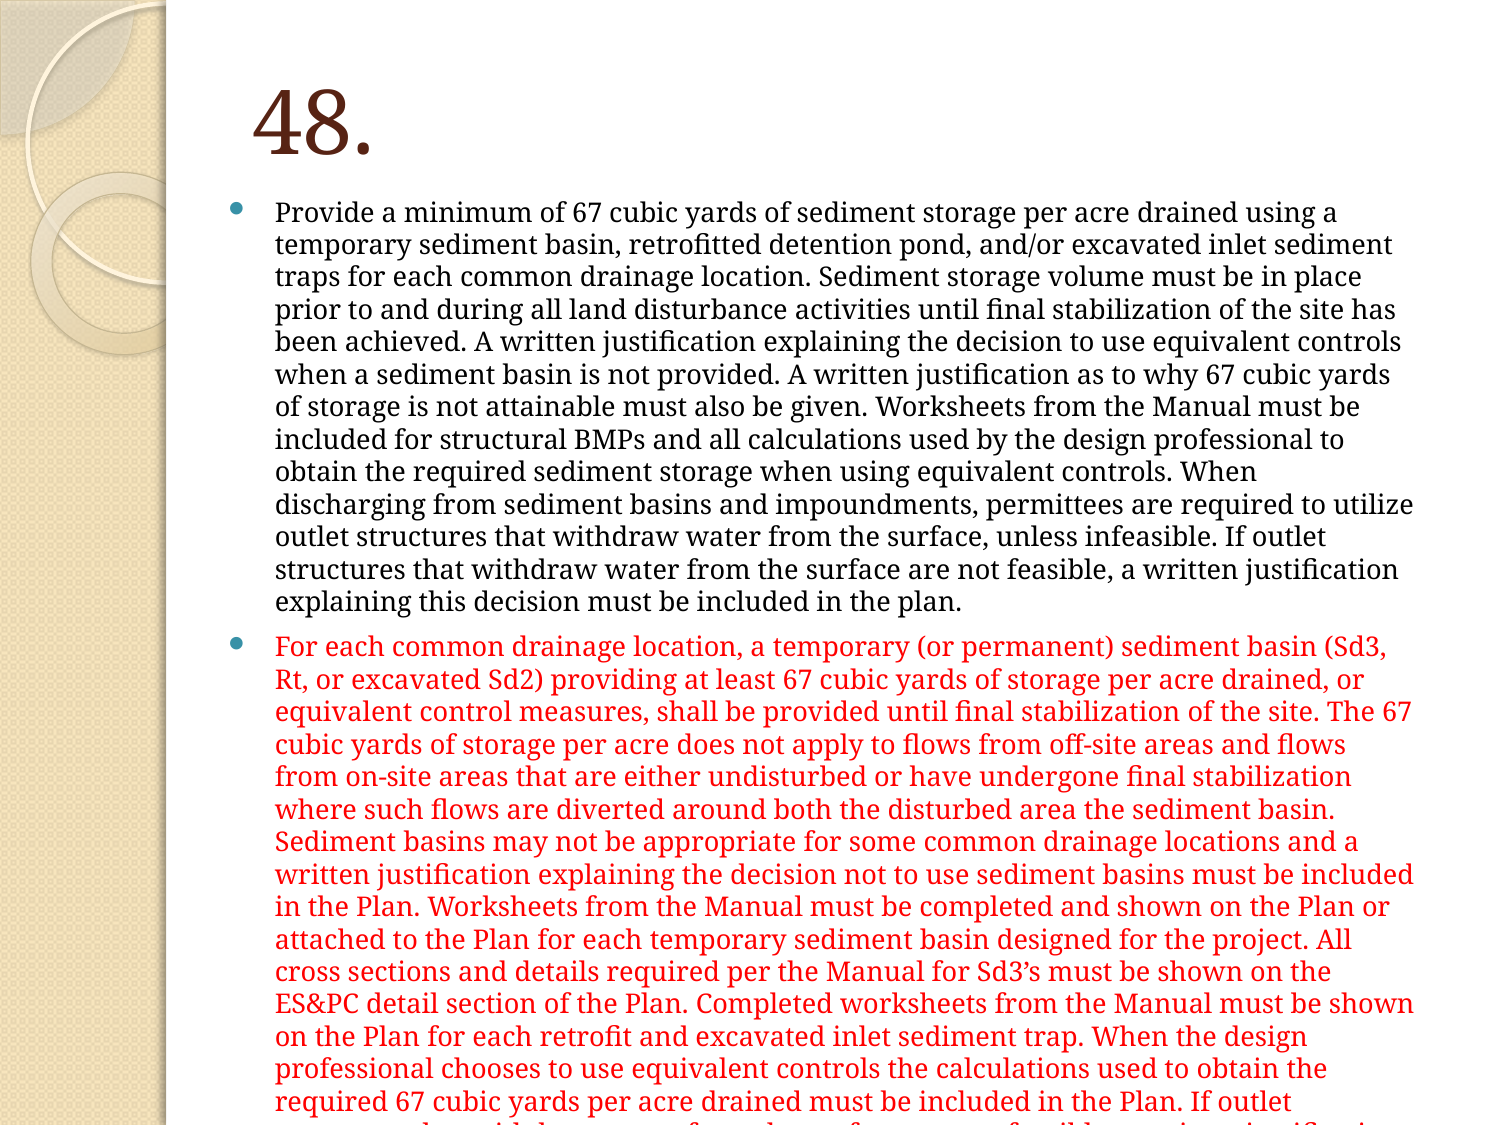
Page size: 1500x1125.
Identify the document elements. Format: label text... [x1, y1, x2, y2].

list Provide a minimum of 67 cubic yards of sediment storage per acre drained using a temporary sediment basin, retrofitted detention pond, and/or excavated inlet sediment traps for each common drainage location. Sediment storage volume must be in place prior to and during all land disturbance activities until final stabilization of the site has been achieved. A written justification explaining the decision to use equivalent controls when a sediment basin is not provided. A written justification as to why 67 cubic yards of storage is not attainable must also be given. Worksheets from the Manual must be included for structural BMPs and all calculations used by the design professional to obtain the required sediment storage when using equivalent controls. When discharging from sediment basins and impoundments, permittees are required to utilize outlet structures that withdraw water from the surface, unless infeasible. If outlet structures that withdraw water from the surface are not feasible, a written justification explaining this decision must be included in the plan. For each common drainage location, a temporary (or permanent) sediment basin (Sd3, Rt, or excavated Sd2) providing at least 67 cubic yards of storage per acre drained, or equivalent control measures, shall be provided until final stabilization of the site. The 67 cubic yards of storage per acre does not apply to flows from off-site areas and flows from on-site areas that are either undisturbed or have undergone final stabilization where such flows are diverted around both the disturbed area the sediment basin. Sediment basins may not be appropriate for some common drainage locations and a written justification explaining the decision not to use sediment basins must be included in the Plan. Worksheets from the Manual must be completed and shown on the Plan or attached to the Plan for each temporary sediment basin designed for the project. All cross sections and details required per the Manual for Sd3’s must be shown on the ES&PC detail section of the Plan. Completed worksheets from the Manual must be shown on the Plan for each retrofit and excavated inlet sediment trap. When the design professional chooses to use equivalent controls the calculations used to obtain the required 67 cubic yards per acre drained must be included in the Plan. If outlet structures that withdraw water from the surface are not feasible, a written justification explaining this decision must be included in the Plan. [200, 187, 1430, 1063]
title 48. [237, 24, 1468, 213]
